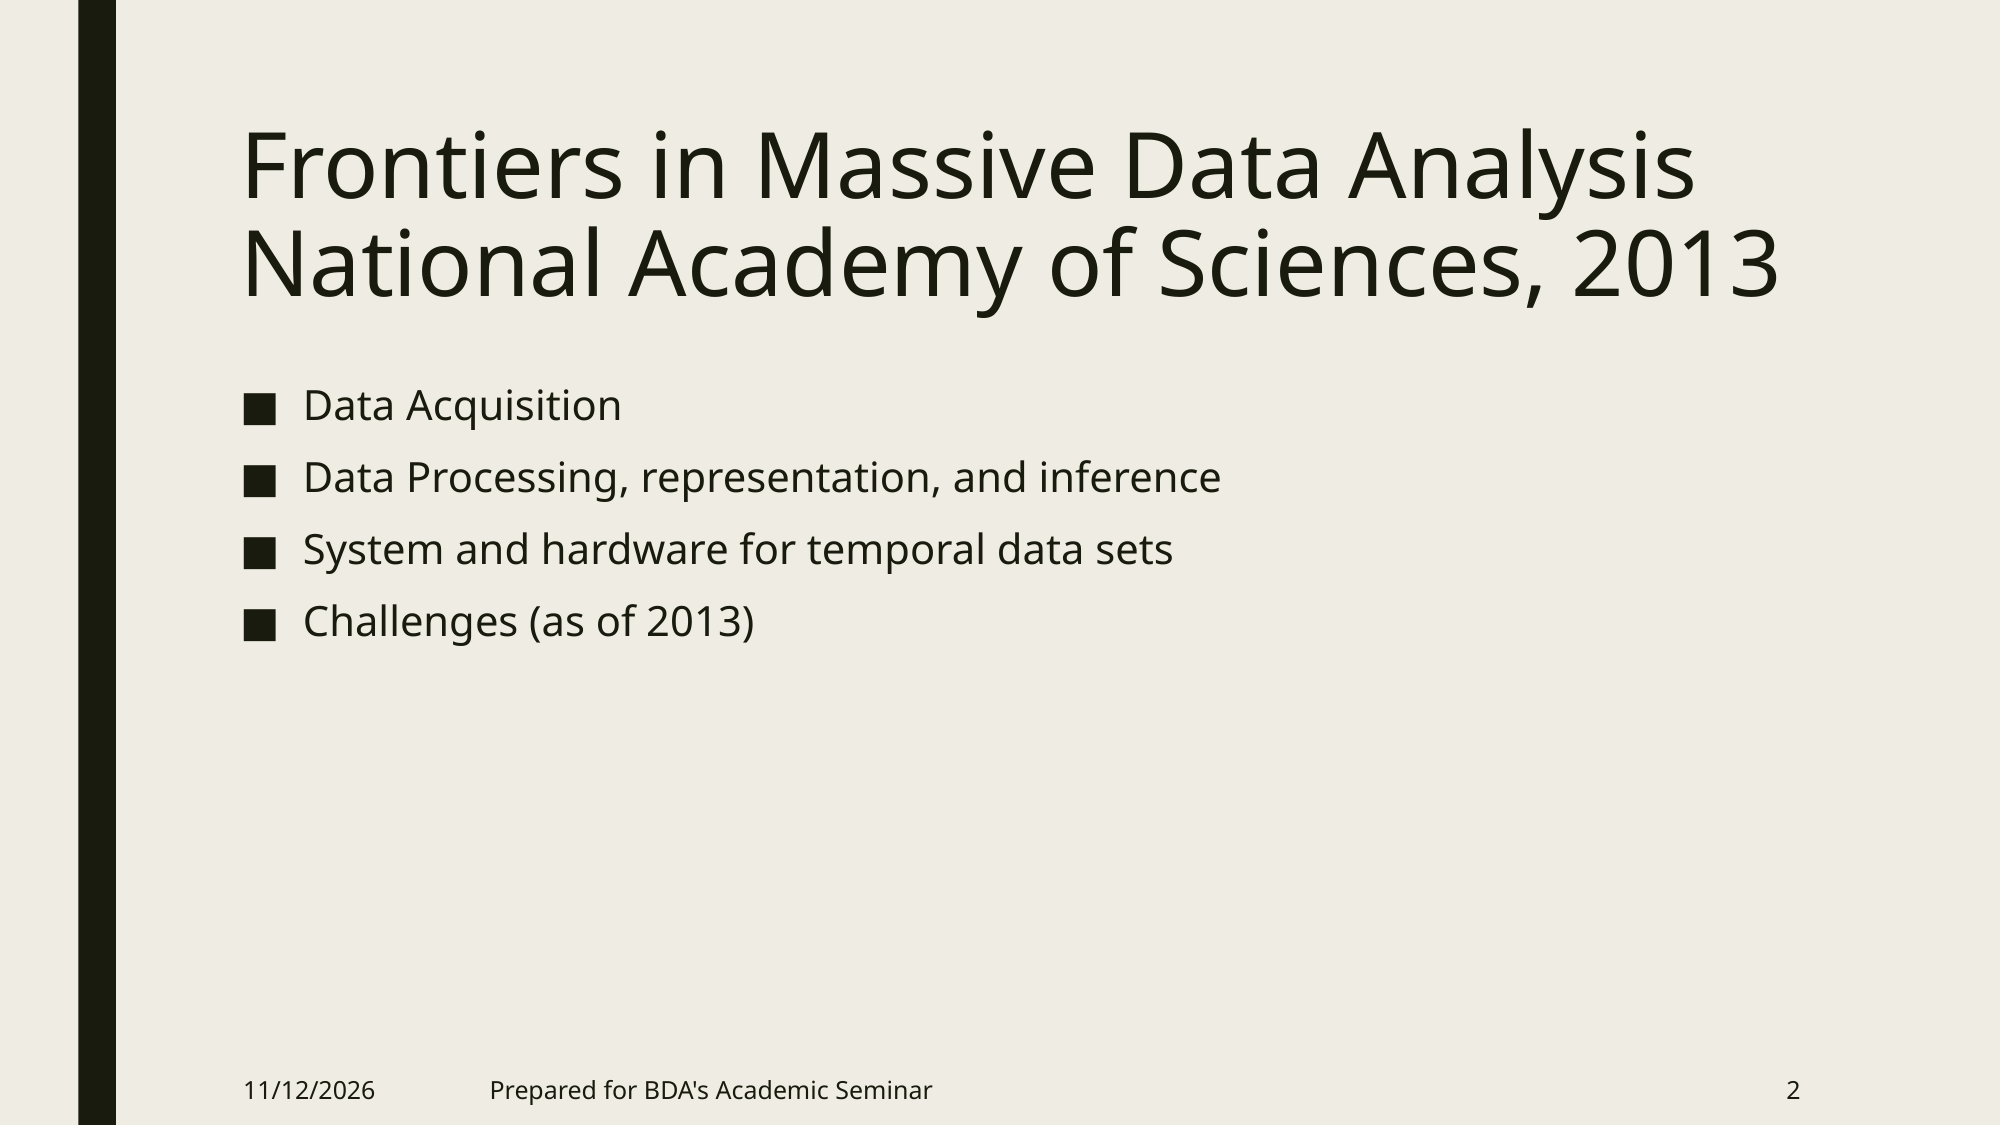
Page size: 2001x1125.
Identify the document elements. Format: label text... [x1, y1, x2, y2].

slide_number 2 [1553, 1058, 1816, 1125]
title Frontiers in Massive Data Analysis National Academy of Sciences, 2013 [225, 112, 1800, 357]
footer Prepared for BDA's Academic Seminar [474, 1058, 1505, 1125]
list Data Acquisition Data Processing, representation, and inference System and hardware for temporal data sets Challenges (as of 2013) [225, 375, 1800, 963]
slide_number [228, 1058, 426, 1125]
